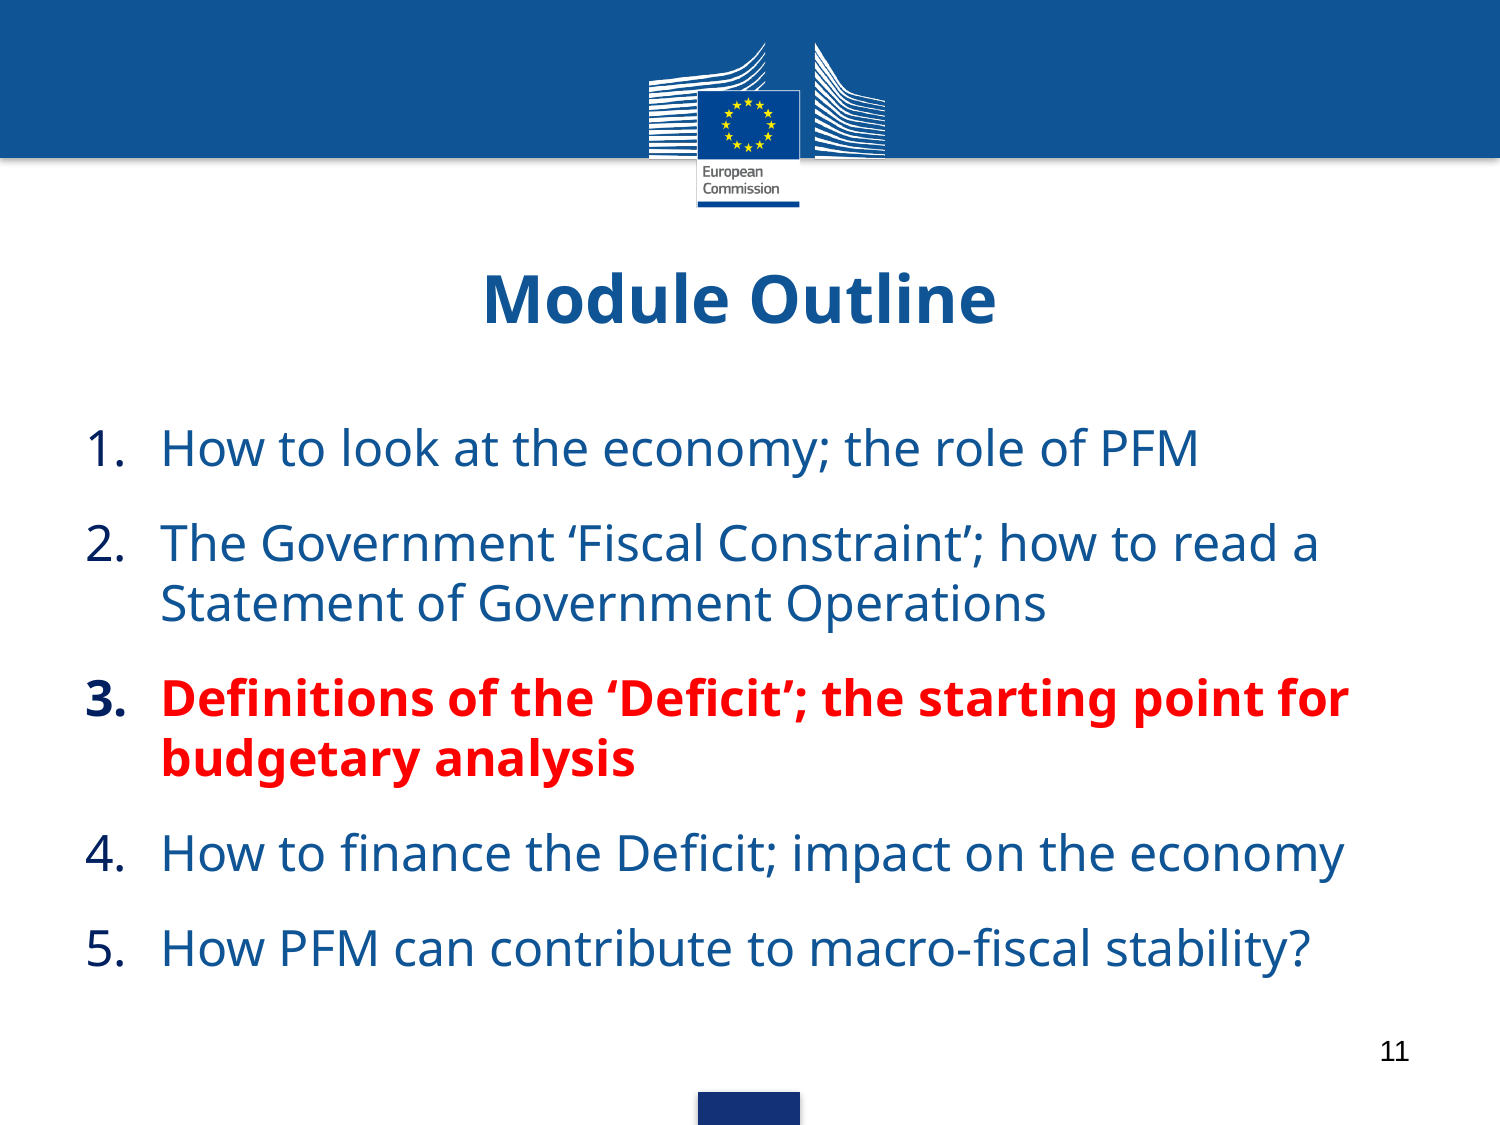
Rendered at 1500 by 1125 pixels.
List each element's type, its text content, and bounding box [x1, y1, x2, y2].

slide_number 11 [1074, 1024, 1426, 1103]
picture [649, 42, 885, 208]
title Module Outline [64, 219, 1416, 374]
list How to look at the economy; the role of PFM The Government ‘Fiscal Constraint’; how to read a Statement of Government Operations Definitions of the ‘Deficit’; the starting point for budgetary analysis How to finance the Deficit; impact on the economy How PFM can contribute to macro-fiscal stability? [70, 408, 1449, 1020]
